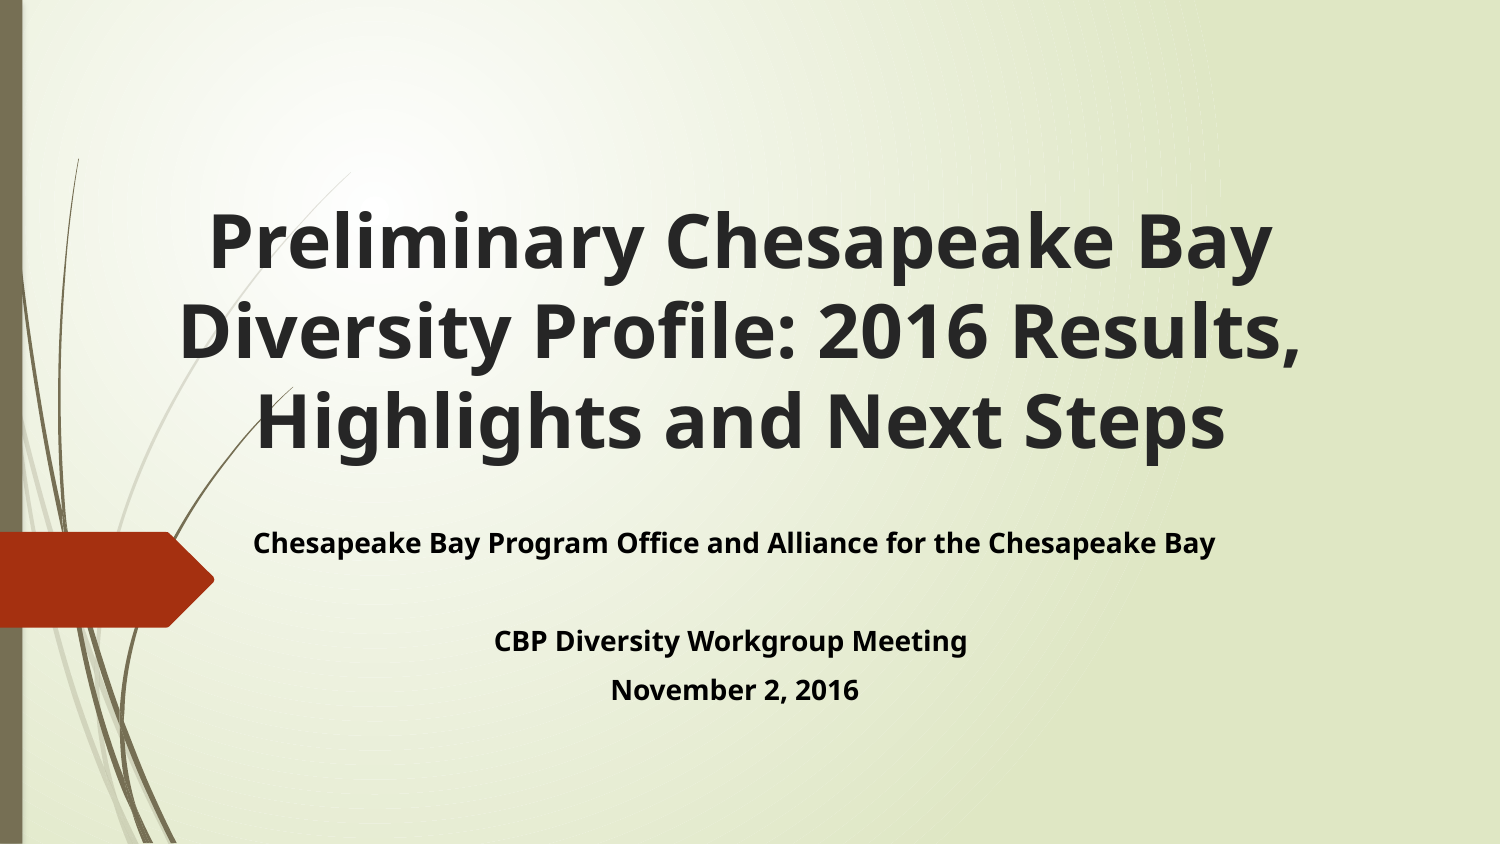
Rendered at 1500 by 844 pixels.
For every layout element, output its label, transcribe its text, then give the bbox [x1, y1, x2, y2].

subtitle Chesapeake Bay Program Office and Alliance for the Chesapeake Bay CBP Diversity Workgroup Meeting November 2, 2016 [82, 517, 1388, 721]
title Preliminary Chesapeake Bay Diversity Profile: 2016 Results, Highlights and Next Steps [94, 112, 1388, 472]
